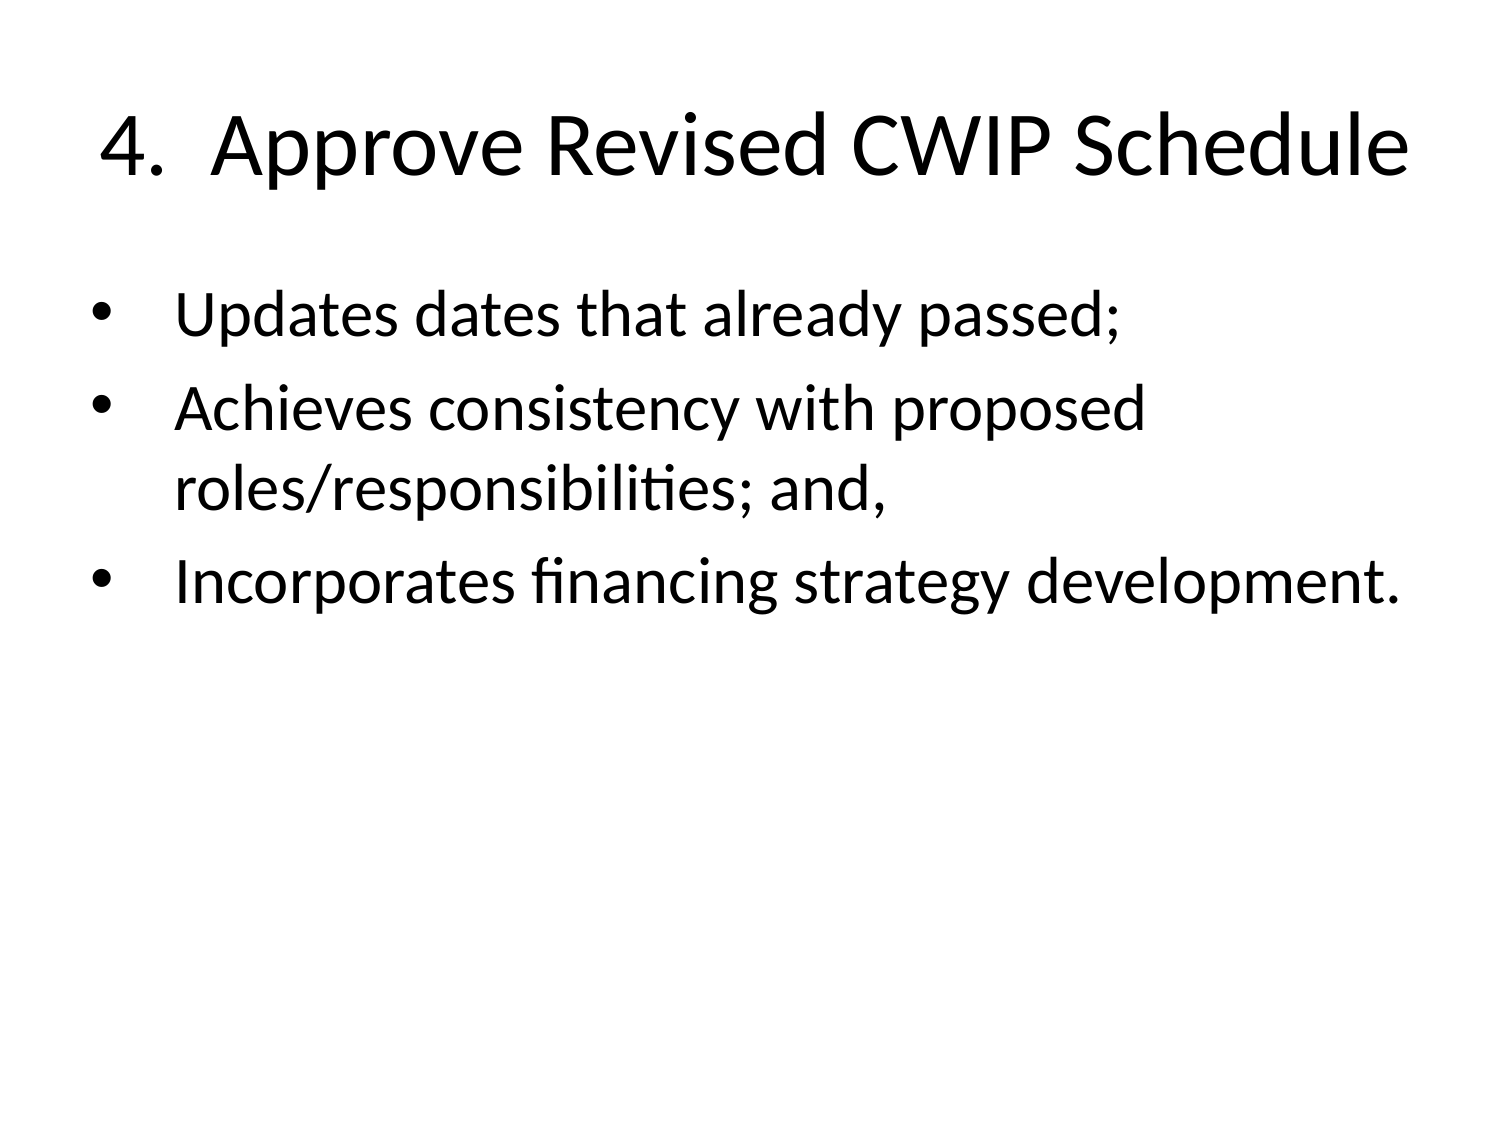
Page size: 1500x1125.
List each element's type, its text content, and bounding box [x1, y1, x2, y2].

list Updates dates that already passed; Achieves consistency with proposed roles/responsibilities; and, Incorporates financing strategy development. [75, 262, 1425, 1005]
title Approve Revised CWIP Schedule [37, 45, 1475, 233]
